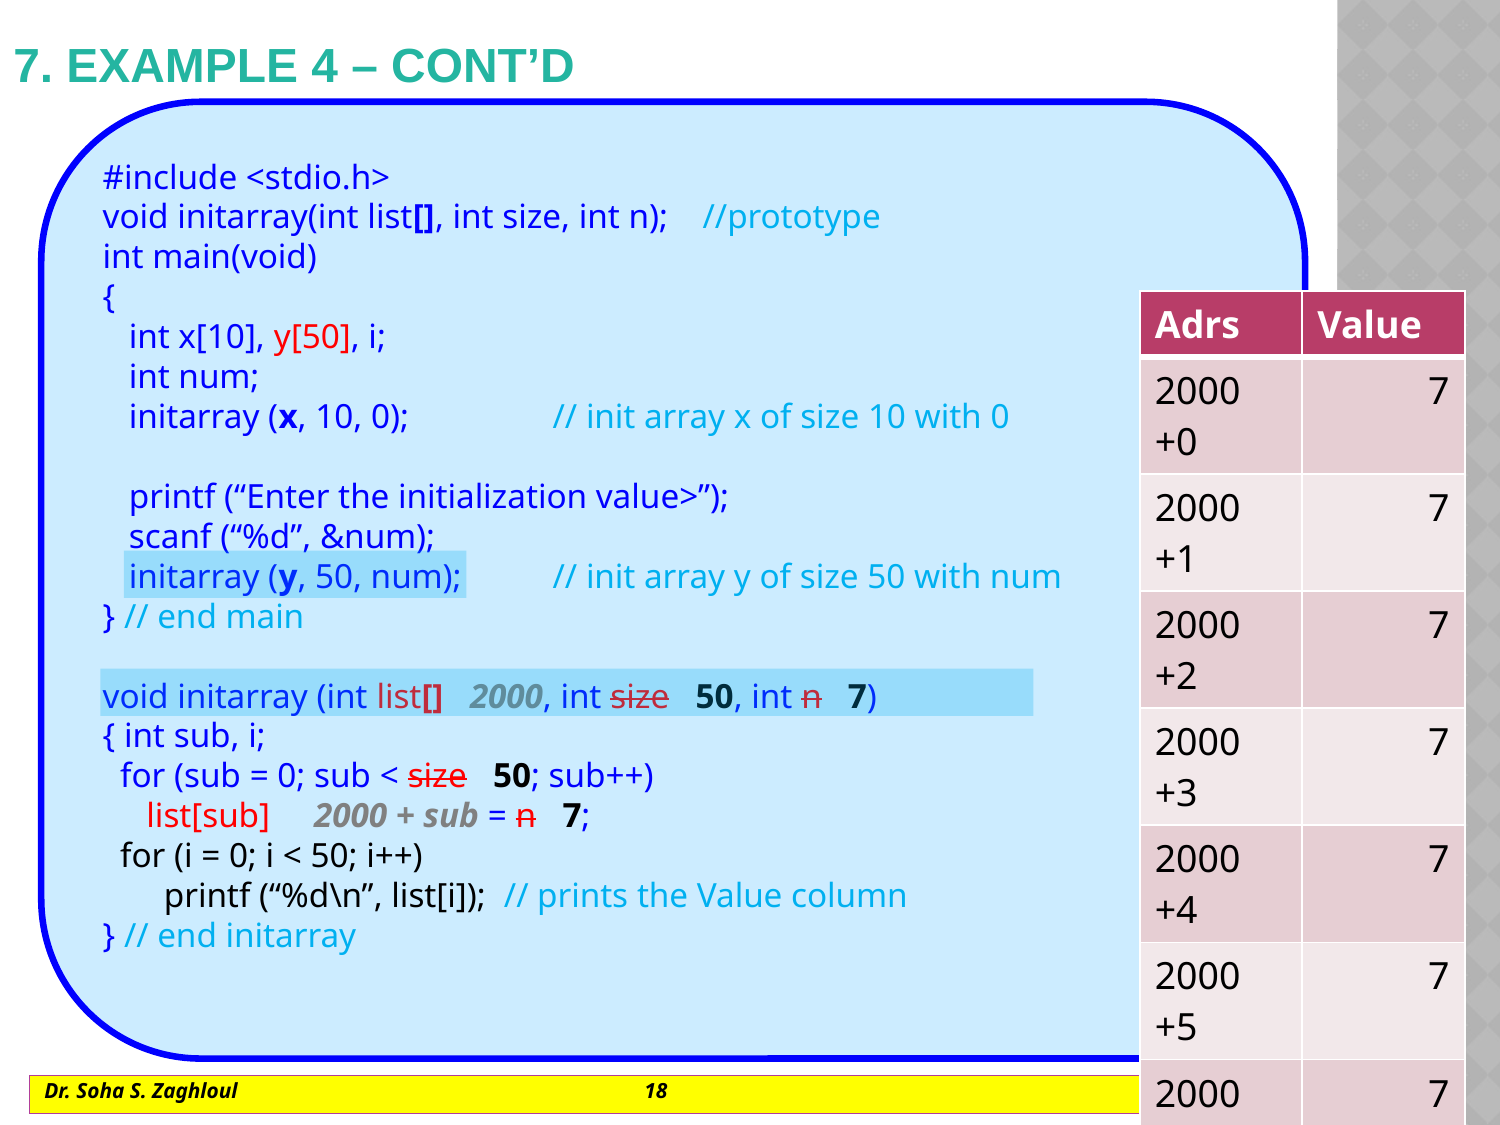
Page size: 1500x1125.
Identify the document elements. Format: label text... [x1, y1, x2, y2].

table_cell 7 [1303, 1060, 1464, 1125]
table_cell 2000 +5 [1141, 943, 1301, 1059]
text_box [121, 547, 470, 601]
table_cell 2000 +3 [1141, 709, 1301, 824]
table_header Value [1303, 292, 1464, 354]
table_cell 2000 +0 [1141, 360, 1301, 473]
table_cell 7 [1303, 592, 1464, 707]
title 7. example 4 – cont’d [5, 19, 1341, 93]
table_cell 2000 +6 [1141, 1060, 1301, 1125]
table_cell 7 [1303, 943, 1464, 1059]
table_header Adrs [1141, 292, 1301, 354]
table_cell 7 [1303, 826, 1464, 942]
text_box [97, 665, 1037, 719]
table_cell 7 [1303, 709, 1464, 824]
text_box Dr. Soha S. Zaghloul 18 [29, 1075, 1139, 1114]
table_cell 2000 +1 [1141, 475, 1301, 590]
table_cell 7 [1303, 475, 1464, 590]
text_box #include <stdio.h> void initarray(int list[], int size, int n); //prototype int main(void) { int x[10], y[50], i; int num; initarray (x, 10, 0); // init array x of size 10 with 0 printf (“Enter the initialization value>”); scanf (“%d”, &num); initarray (y, 50, num); // init array y of size 50 with num } // end main void initarray (int list[] 2000, int size 50, int n 7) { int sub, i; for (sub = 0; sub < size 50; sub++) list[sub] 2000 + sub = n 7; for (i = 0; i < 50; i++) printf (“%d\n”, list[i]); // prints the Value column } // end initarray [37, 98, 1309, 1062]
table_cell 2000 +4 [1141, 826, 1301, 942]
table_cell 7 [1303, 360, 1464, 473]
table_cell 2000 +2 [1141, 592, 1301, 707]
